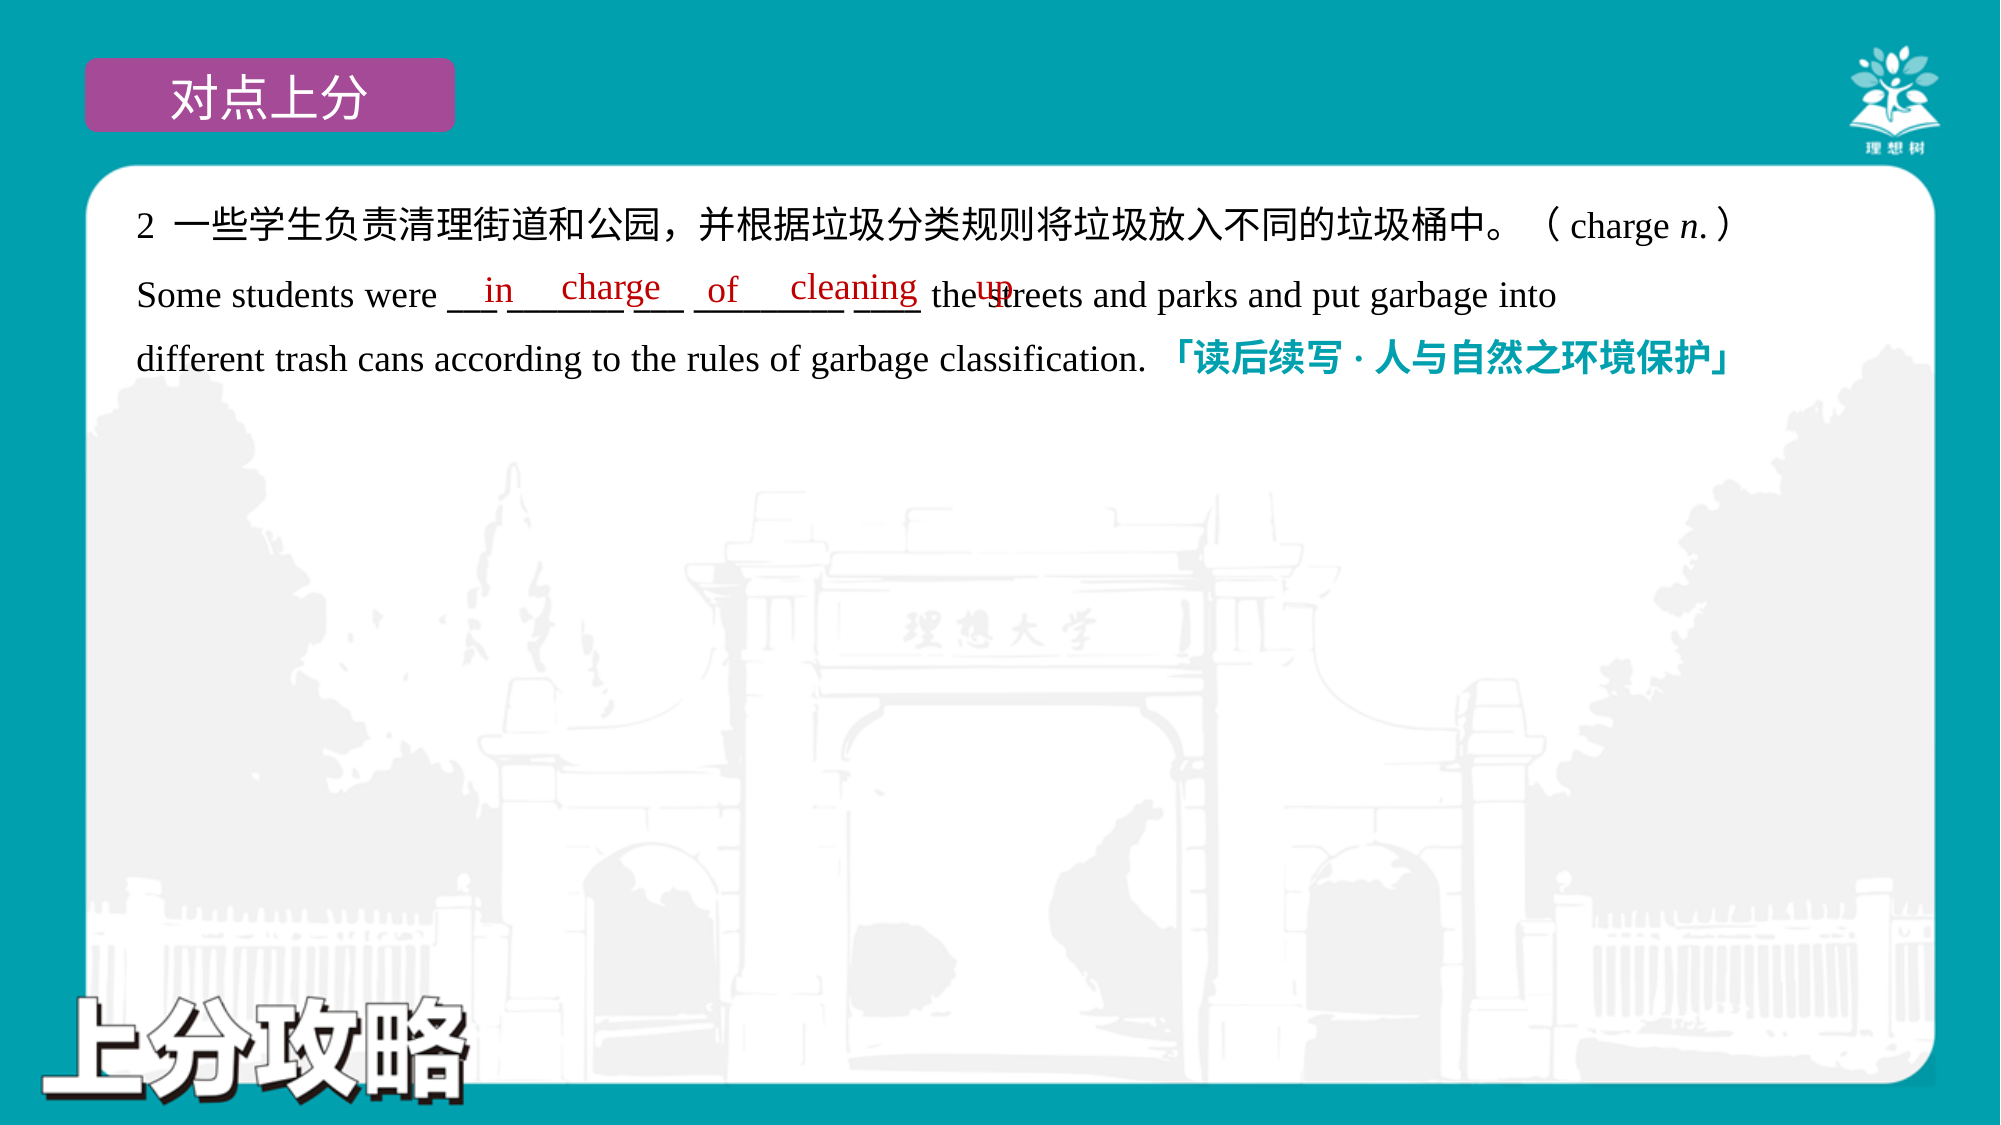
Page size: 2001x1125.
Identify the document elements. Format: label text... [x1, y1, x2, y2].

text_box in [470, 240, 528, 303]
text_box of [693, 240, 753, 303]
picture [0, 0, 2000, 1125]
text_box cleaning [776, 238, 932, 300]
text_box 2 一些学生负责清理街道和公园，并根据垃圾分类规则将垃圾放入不同的垃圾桶中。（charge n.） Some students were ___ _______ ___ _________ ____ the streets and parks and put garbage into different trash cans according to the rules of garbage classification.「读后续写·人与自然之环境保护」 [136, 177, 1865, 373]
text_box charge [547, 238, 675, 300]
text_box up [962, 238, 1028, 300]
